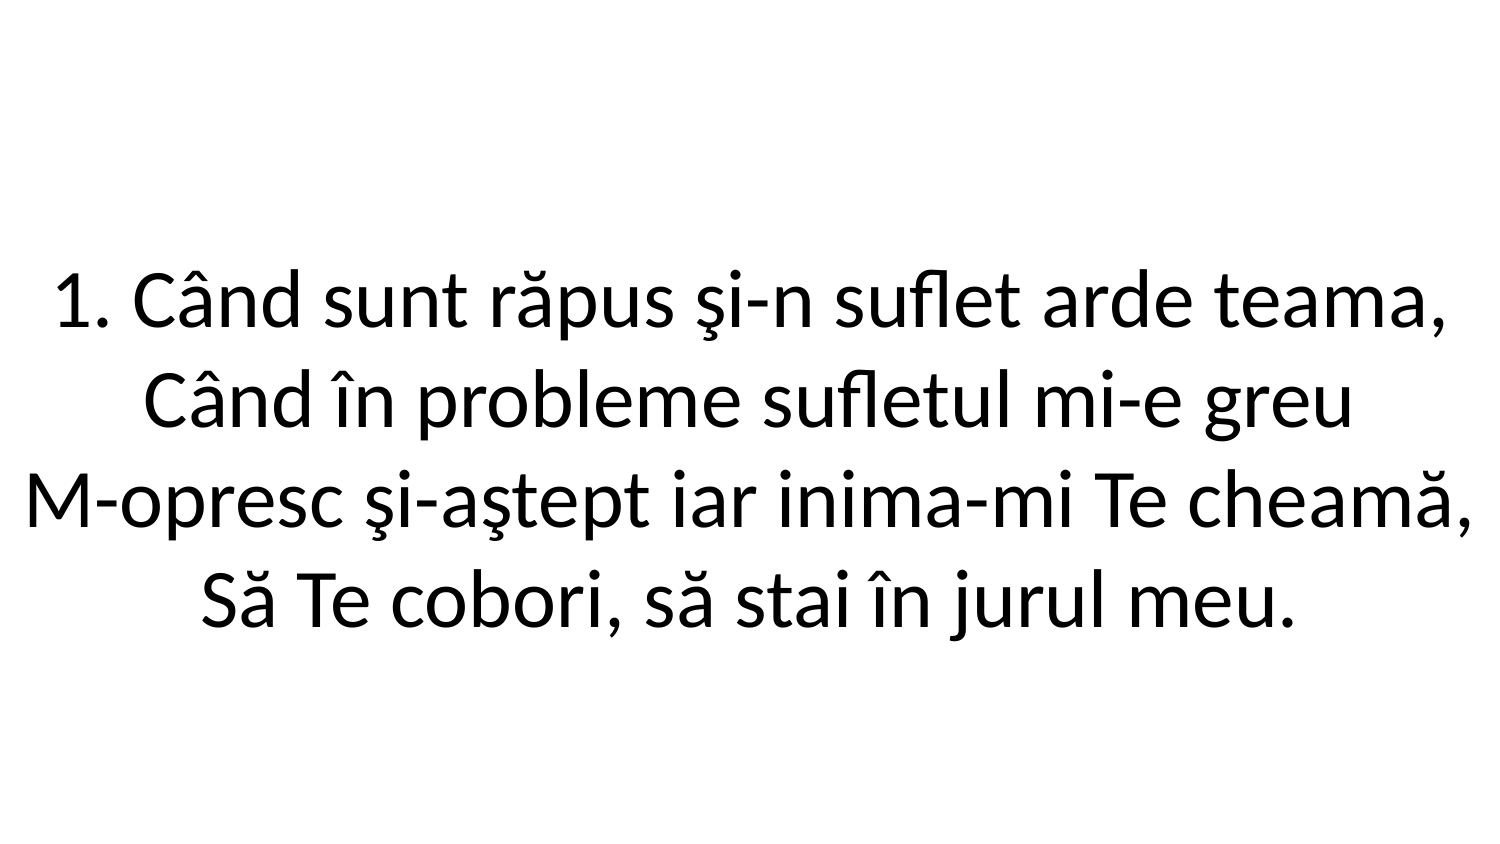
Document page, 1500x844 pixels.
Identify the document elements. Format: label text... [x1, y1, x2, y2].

text_box 1. Când sunt răpus şi-n suflet arde teama, Când în probleme sufletul mi-e greu M-opresc şi-aştept iar inima-mi Te cheamă, Să Te cobori, să stai în jurul meu. [8, 192, 1492, 652]
